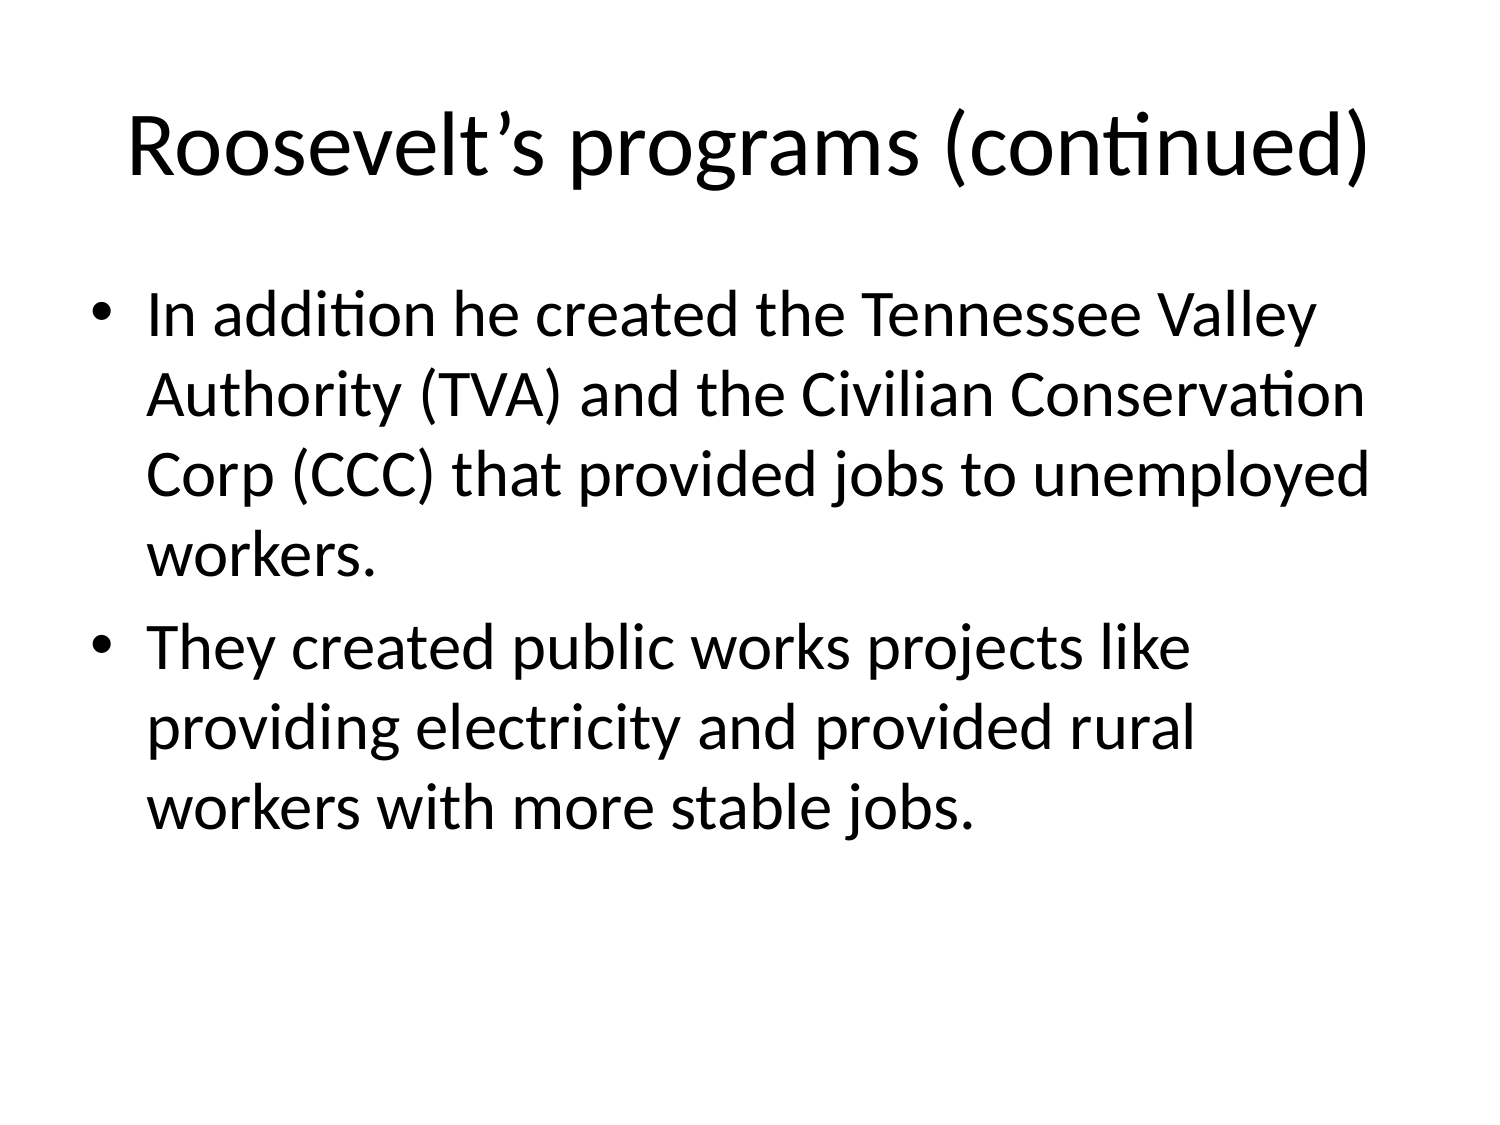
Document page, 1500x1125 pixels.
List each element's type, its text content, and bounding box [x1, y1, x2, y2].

list In addition he created the Tennessee Valley Authority (TVA) and the Civilian Conservation Corp (CCC) that provided jobs to unemployed workers. They created public works projects like providing electricity and provided rural workers with more stable jobs. [75, 262, 1425, 1005]
title Roosevelt’s programs (continued) [75, 45, 1425, 233]
